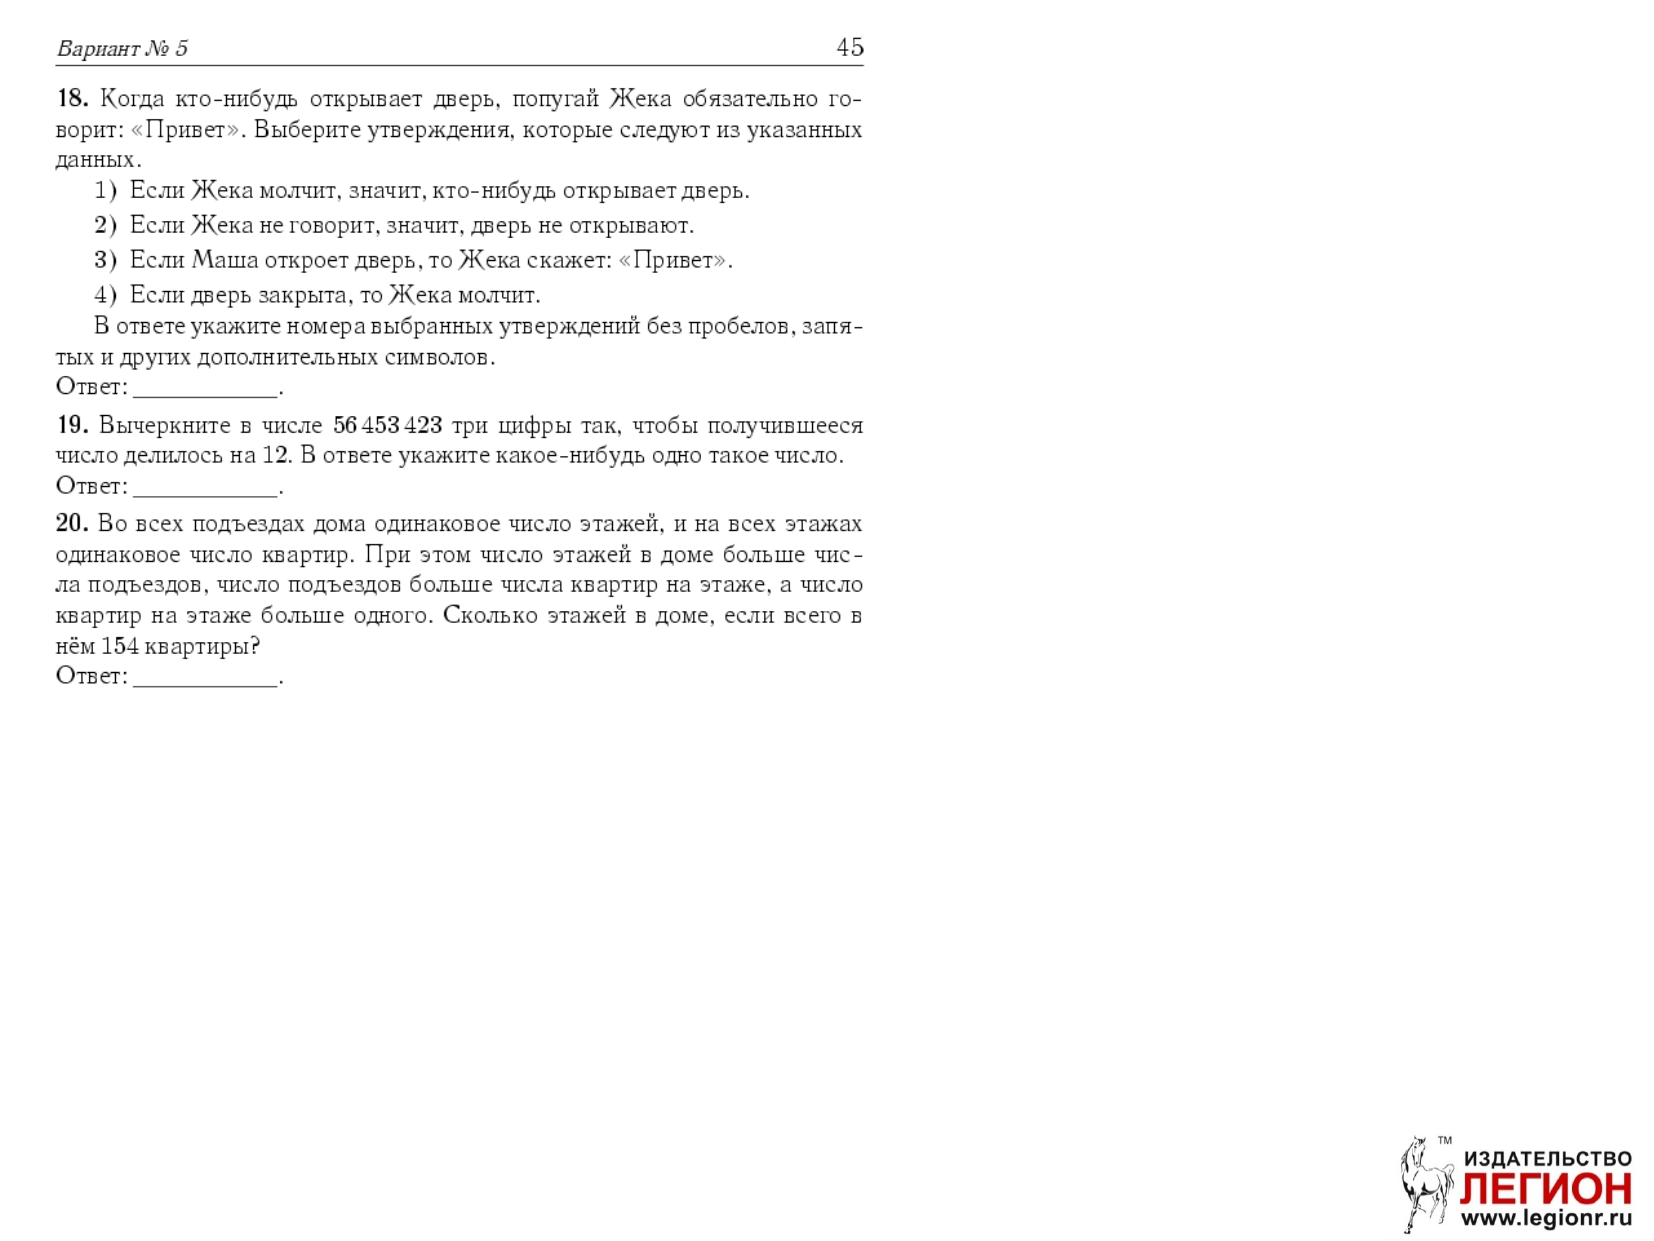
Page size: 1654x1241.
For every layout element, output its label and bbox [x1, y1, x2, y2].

picture [53, 33, 874, 703]
picture [1381, 1116, 1654, 1241]
